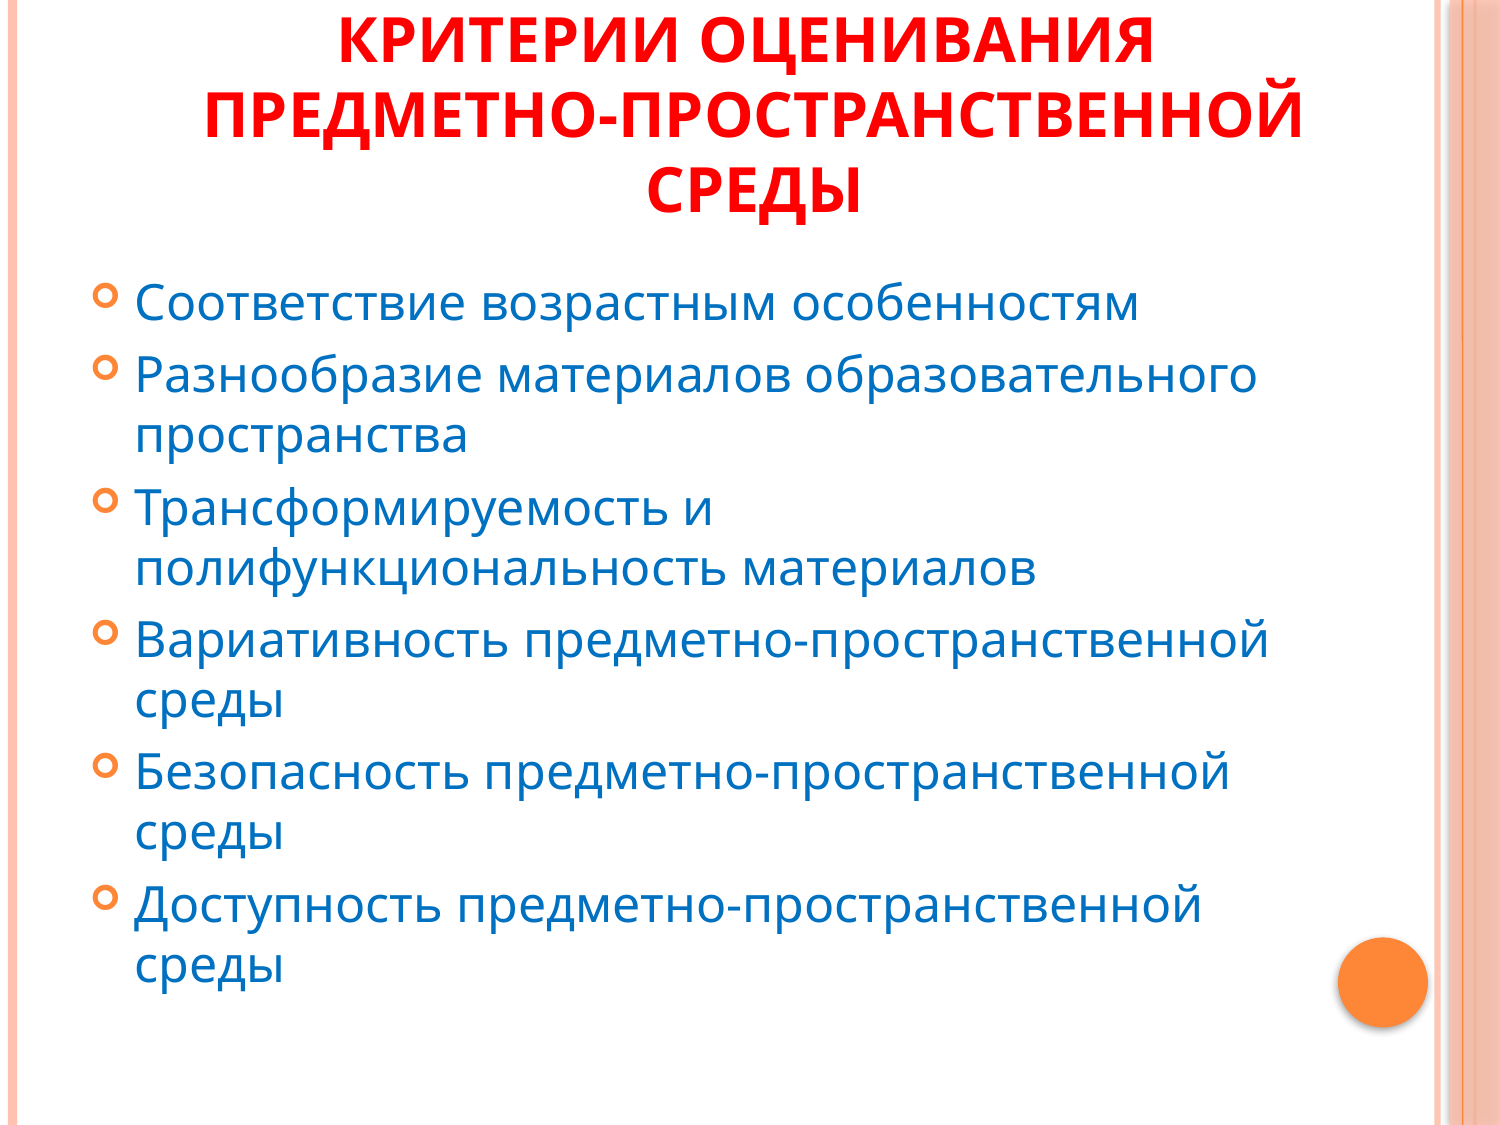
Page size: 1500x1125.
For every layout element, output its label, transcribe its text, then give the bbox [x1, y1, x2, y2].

list Соответствие возрастным особенностям Разнообразие материалов образовательного пространства Трансформируемость и полифункциональность материалов Вариативность предметно-пространственной среды Безопасность предметно-пространственной среды Доступность предметно-пространственной среды [75, 262, 1300, 1062]
title Критерии оценивания предметно-пространственной среды [75, 45, 1436, 233]
